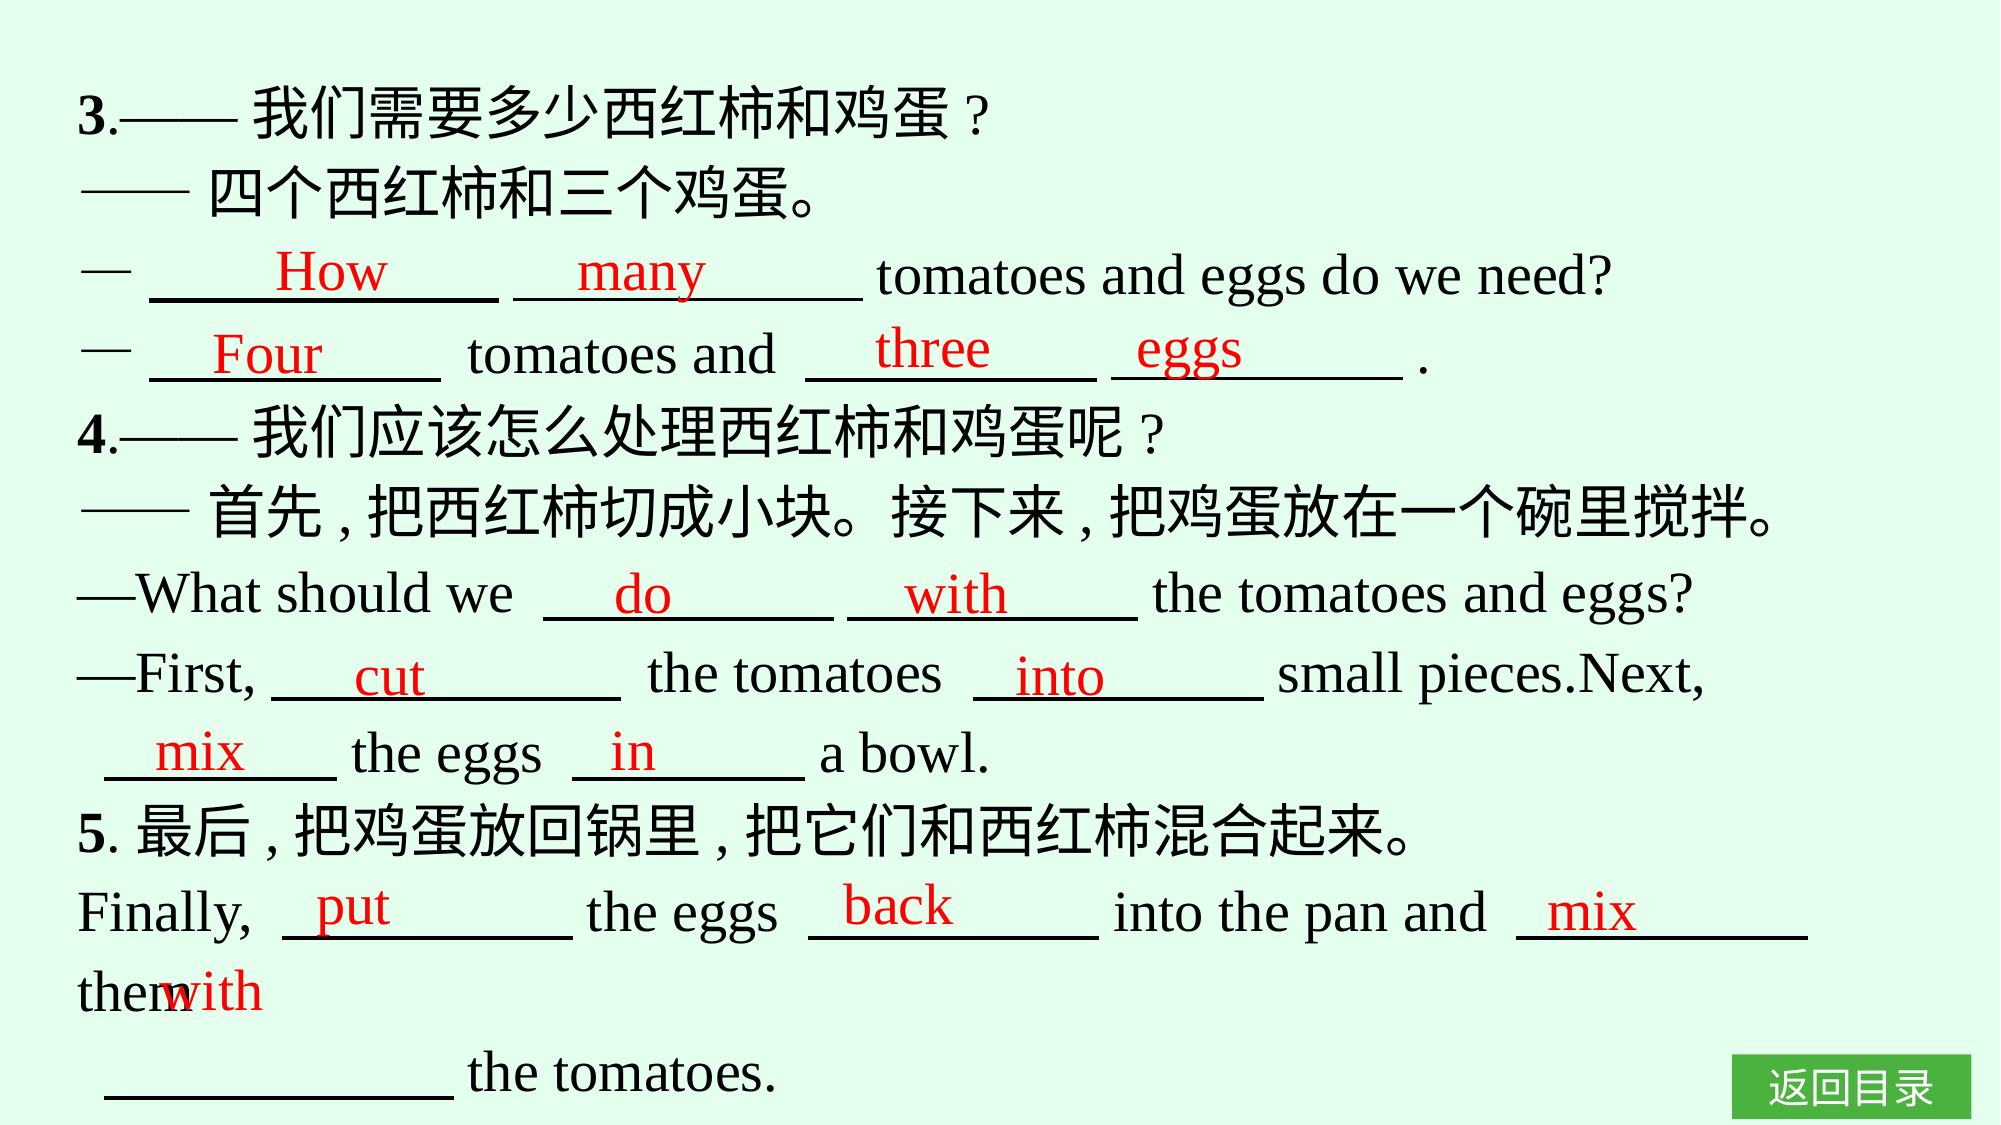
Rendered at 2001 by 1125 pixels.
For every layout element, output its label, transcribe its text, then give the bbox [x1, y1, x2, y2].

text_box cut [339, 616, 441, 715]
text_box mix [1532, 850, 1654, 950]
text_box with [145, 930, 279, 1030]
text_box do with [599, 533, 1024, 633]
text_box Four [198, 293, 339, 393]
text_box 3.——我们需要多少西红柿和鸡蛋? ——四个西红柿和三个鸡蛋。 — tomatoes and eggs do we need? — tomatoes and . 4.——我们应该怎么处理西红柿和鸡蛋呢? ——首先,把西红柿切成小块。接下来,把鸡蛋放在一个碗里搅拌。 —What should we the tomatoes and eggs? —First, the tomatoes small pieces.Next, the eggs a bowl. 5.最后,把鸡蛋放回锅里,把它们和西红柿混合起来。 Finally, the eggs into the pan and them the tomatoes. [62, 59, 1938, 1111]
text_box into [1000, 616, 1122, 715]
text_box back [829, 845, 969, 944]
text_box in [596, 690, 672, 789]
text_box How many [260, 211, 722, 310]
text_box mix [140, 690, 261, 789]
text_box three eggs [860, 287, 1259, 387]
text_box put [301, 845, 406, 944]
